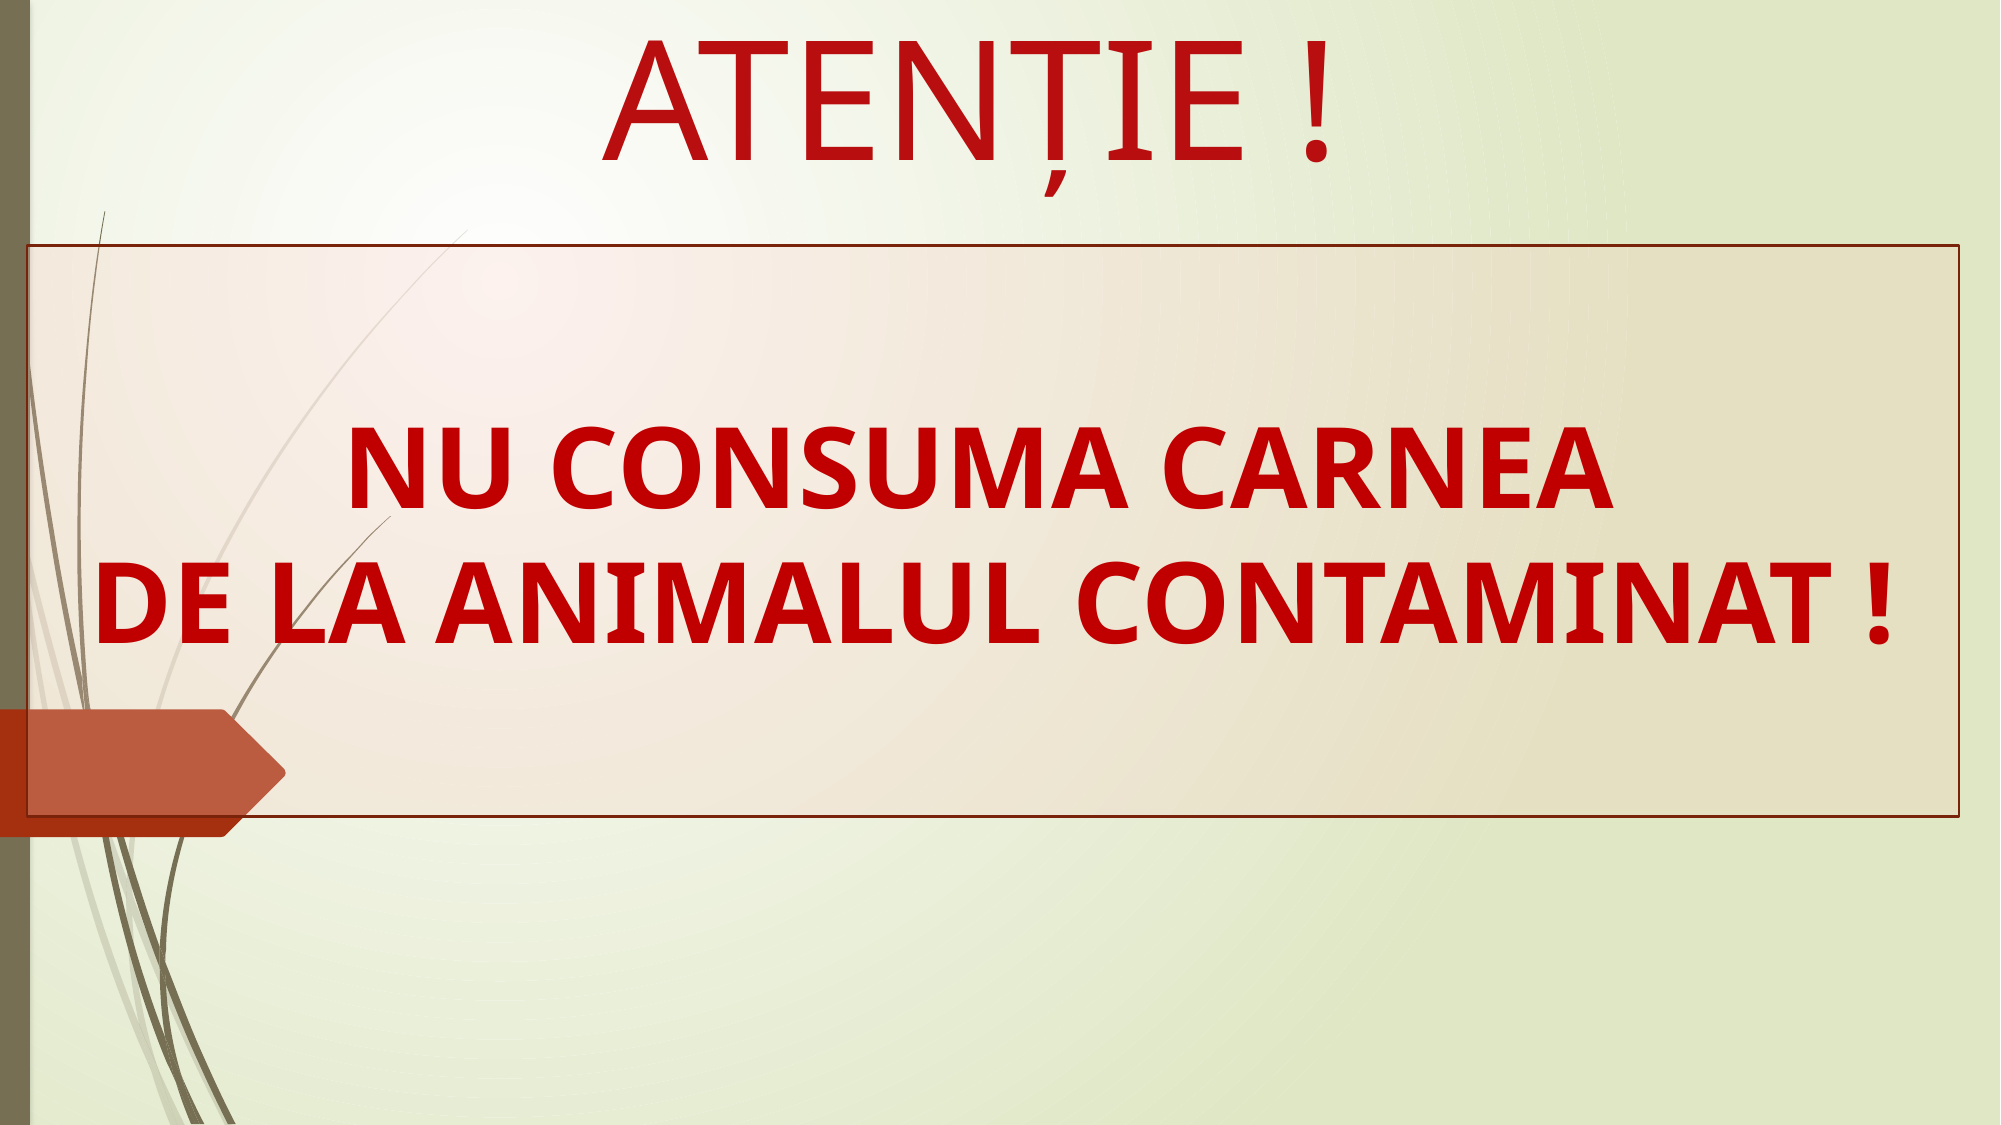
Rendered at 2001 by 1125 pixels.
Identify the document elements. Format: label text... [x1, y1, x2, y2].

text_box NU CONSUMA CARNEA DE LA ANIMALUL CONTAMINAT ! [26, 244, 1960, 818]
text_box ATENȚIE ! [438, 6, 1504, 205]
